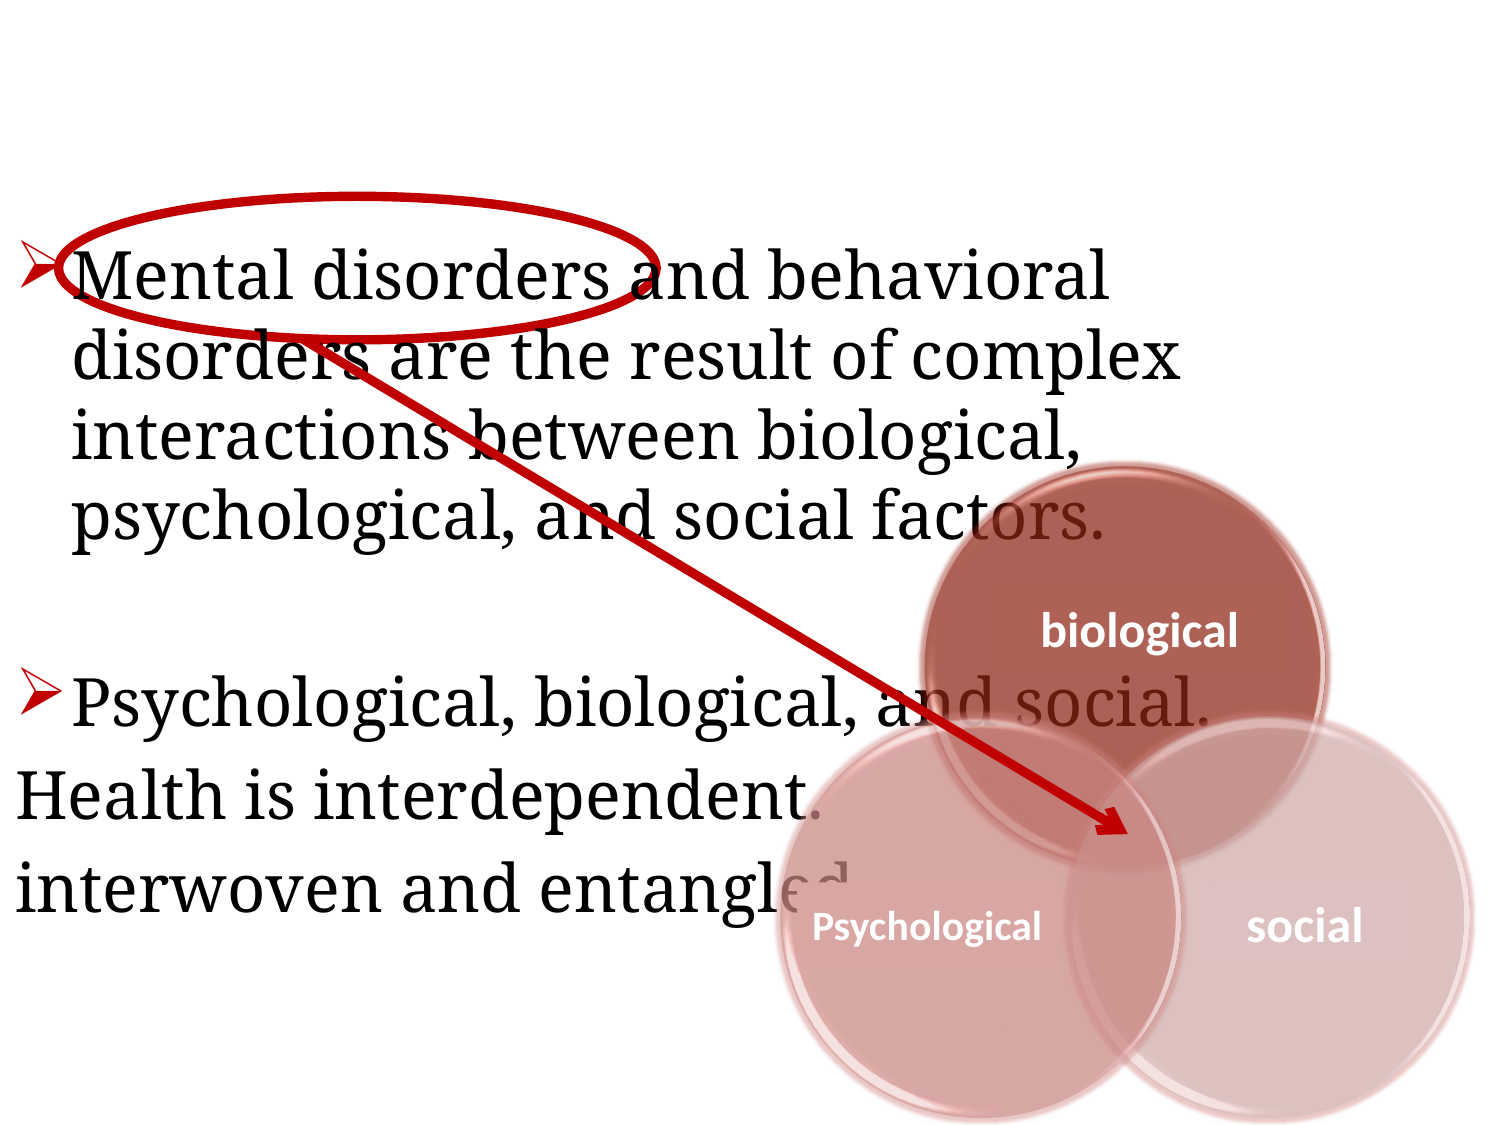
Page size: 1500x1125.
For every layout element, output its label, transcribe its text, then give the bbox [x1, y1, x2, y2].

list Mental disorders and behavioral disorders are the result of complex interactions between biological, psychological, and social factors. Psychological, biological, and social. Health is interdependent. interwoven and entangled [0, 137, 1425, 1005]
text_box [300, 337, 1412, 966]
picture [749, 451, 1500, 1125]
